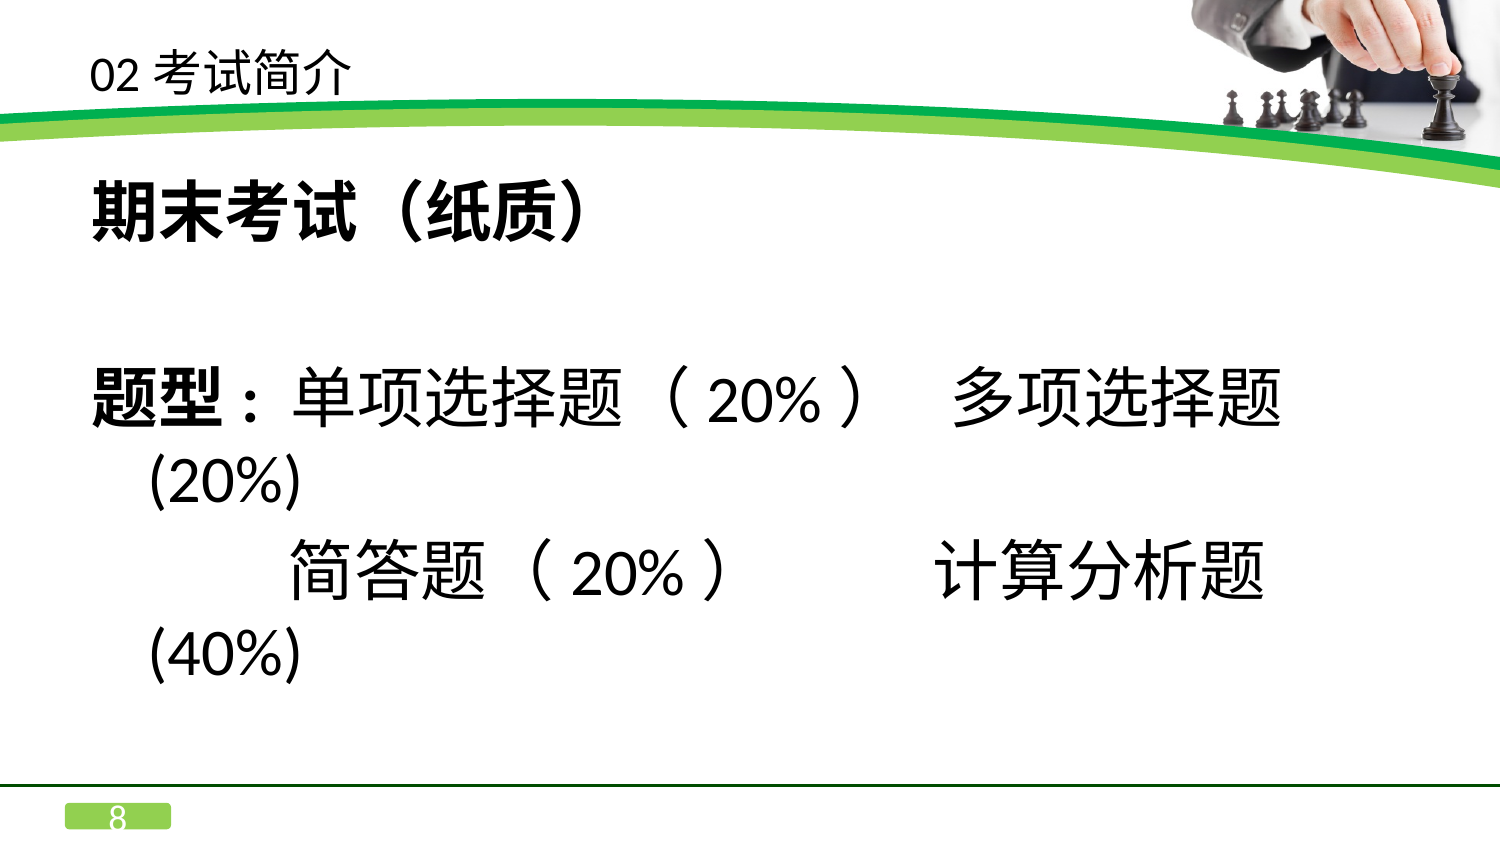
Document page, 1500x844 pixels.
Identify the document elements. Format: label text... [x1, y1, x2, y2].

title 02考试简介 [75, 33, 1425, 175]
picture [1187, 0, 1500, 156]
list 期末考试（纸质） 题型: 单项选择题（20%） 多项选择题(20%) 简答题（20%） 计算分析题(40%) [76, 161, 1427, 719]
